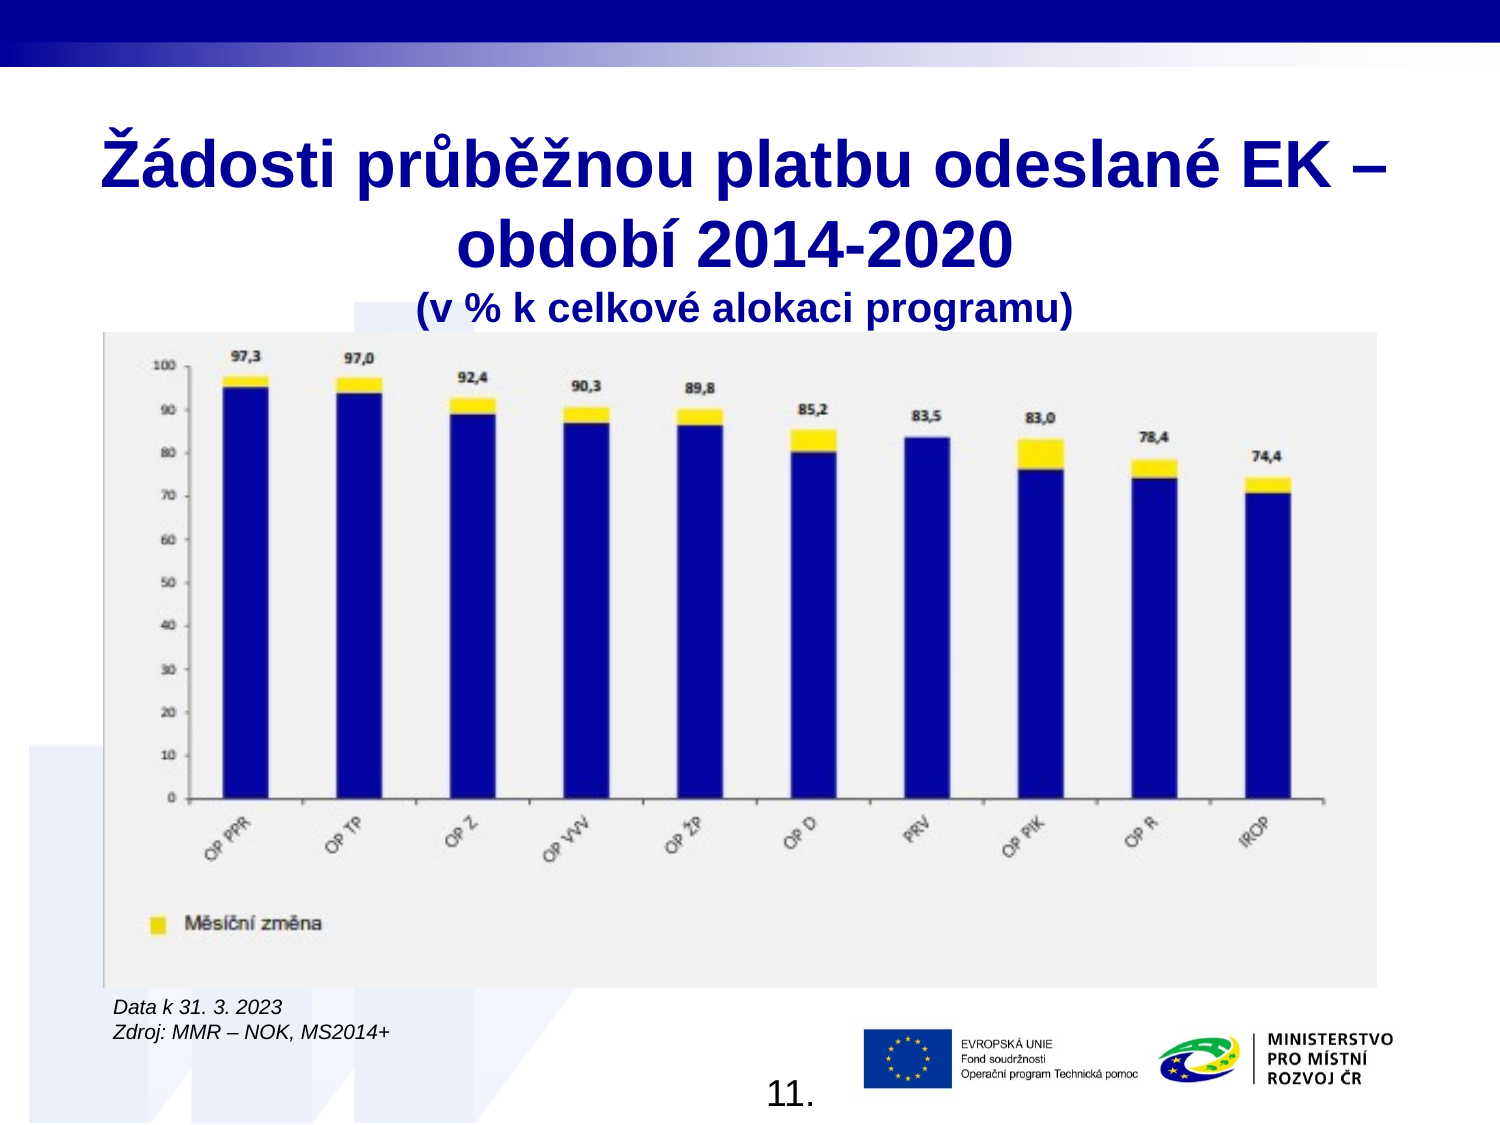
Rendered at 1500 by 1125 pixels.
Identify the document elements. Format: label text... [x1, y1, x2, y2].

text_box 11. [751, 1061, 835, 1122]
picture [102, 331, 1377, 988]
list [64, 332, 1425, 1016]
picture [29, 302, 1412, 1125]
text_box Data k 31. 3. 2023 Zdroj: MMR – NOK, MS2014+ [98, 1016, 421, 1052]
title Žádosti průběžnou platbu odeslané EK – období 2014-2020 (v % k celkové alokaci programu) [64, 113, 1425, 332]
